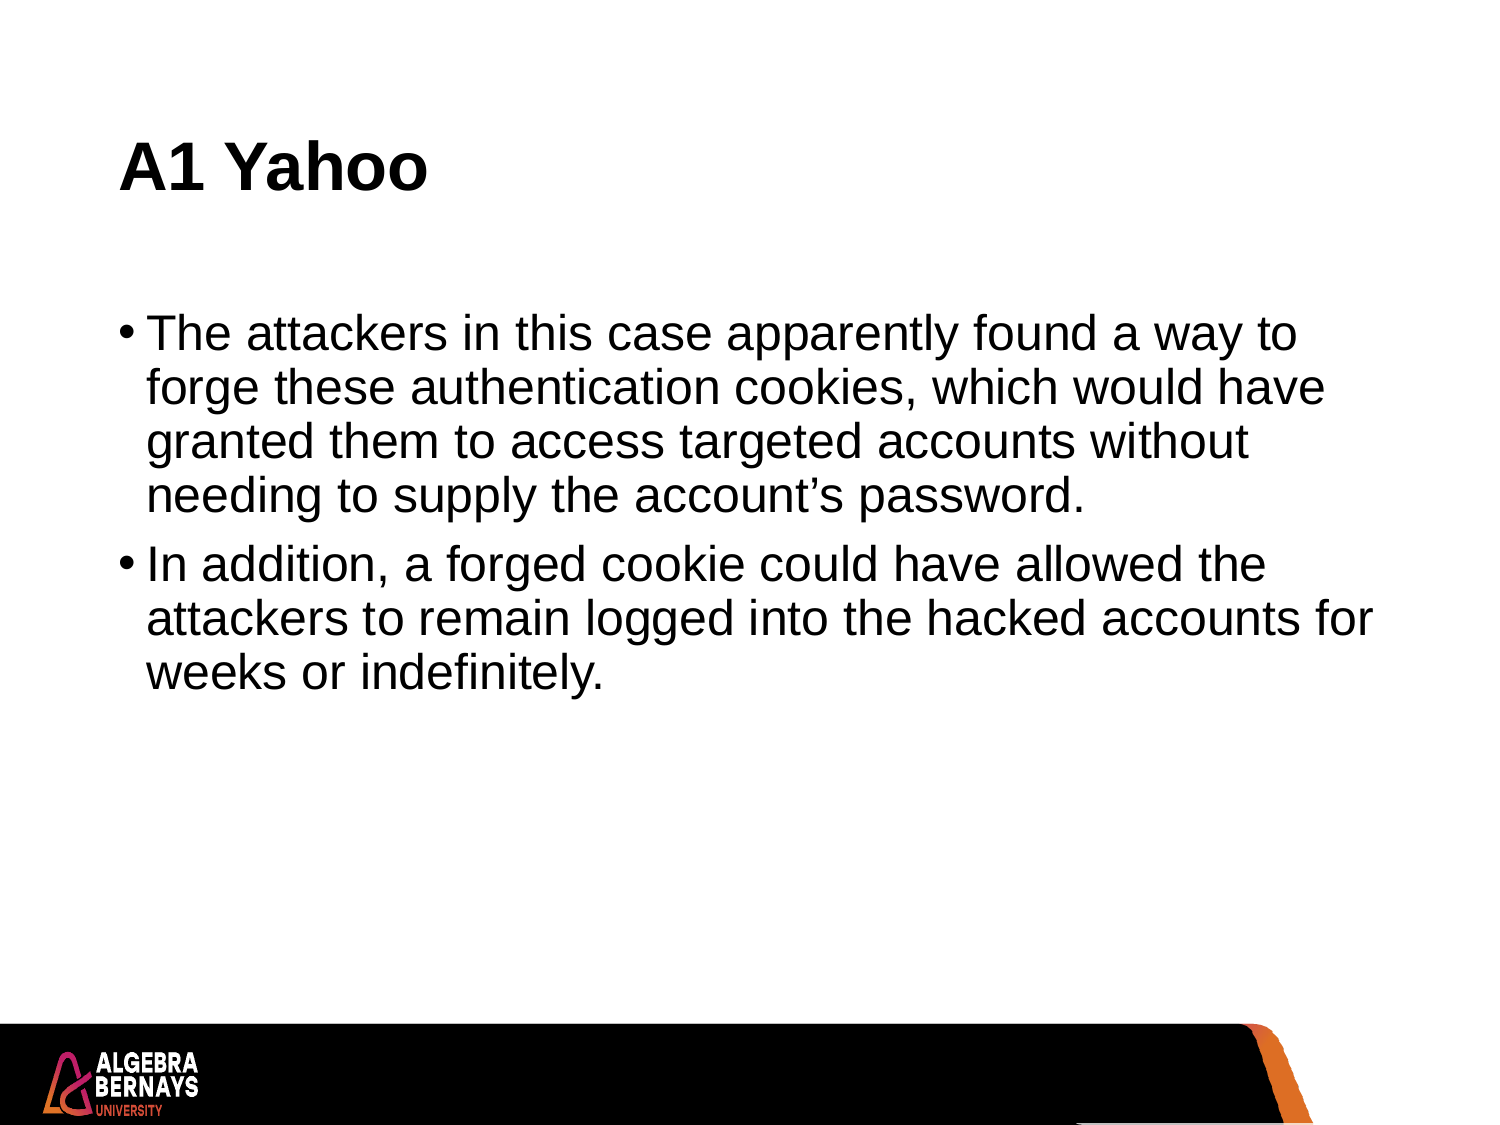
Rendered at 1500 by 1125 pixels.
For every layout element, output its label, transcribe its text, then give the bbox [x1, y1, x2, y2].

title A1 Yahoo [103, 59, 1397, 278]
list The attackers in this case apparently found a way to forge these authentication cookies, which would have granted them to access targeted accounts without needing to supply the account’s password. In addition, a forged cookie could have allowed the attackers to remain logged into the hacked accounts for weeks or indefinitely. [103, 299, 1397, 1014]
picture [0, 1023, 1468, 1125]
